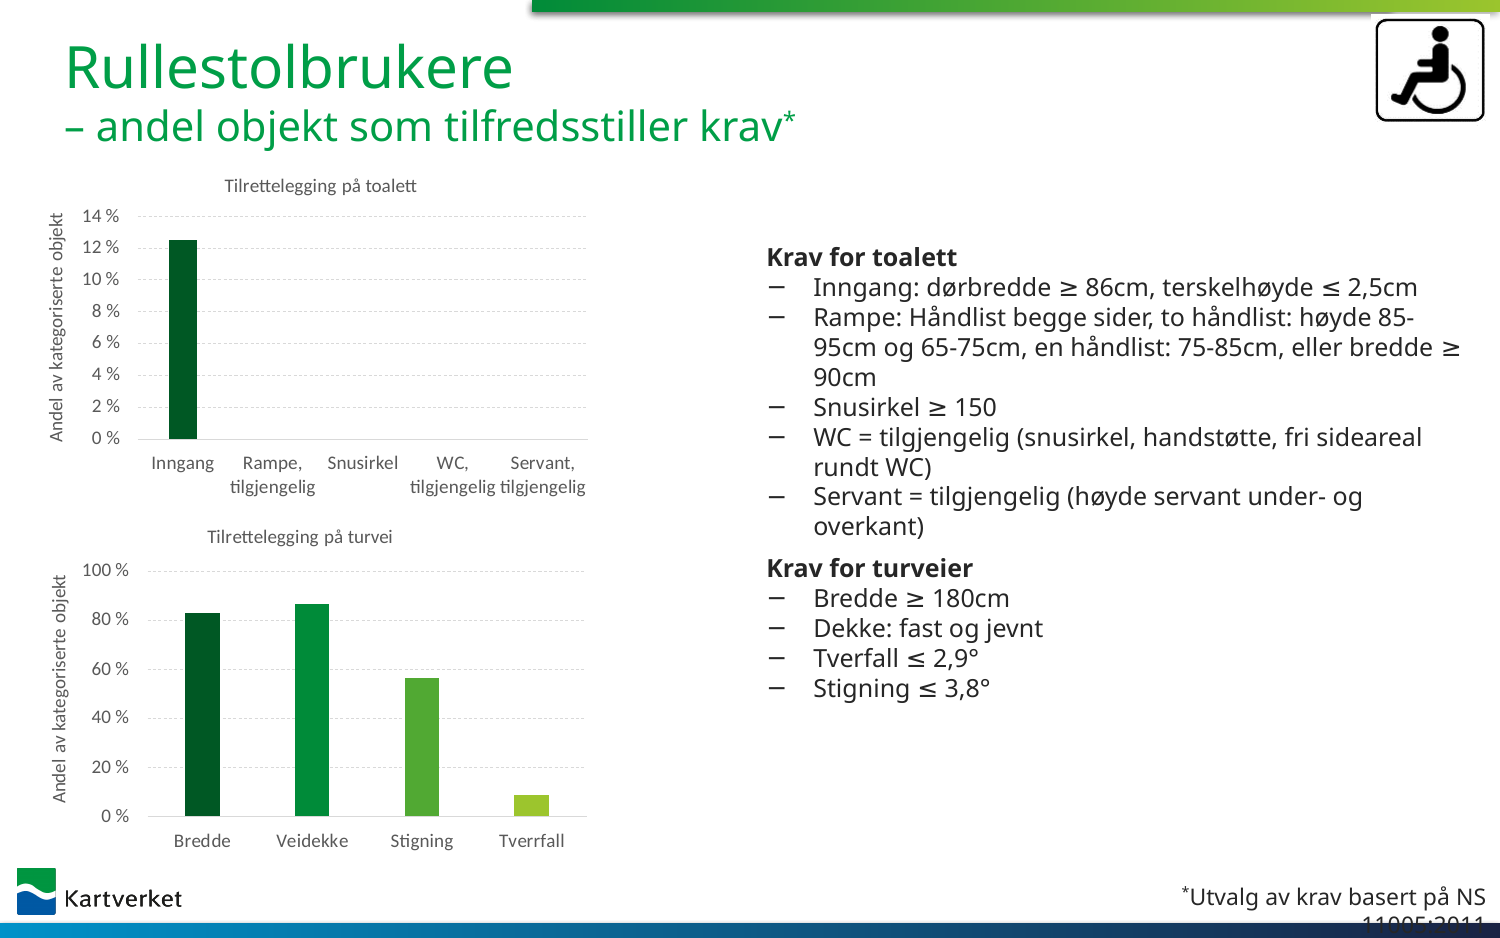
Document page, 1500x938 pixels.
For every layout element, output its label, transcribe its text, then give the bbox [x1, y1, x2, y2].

picture [41, 520, 598, 859]
picture [41, 166, 599, 505]
picture [1371, 13, 1491, 127]
text_box Krav for turveier Bredde ≥ 180cm Dekke: fast og jevnt Tverfall ≤ 2,9° Stigning ≤ 3,8° [751, 545, 1483, 710]
text_box Krav for toalett Inngang: dørbredde ≥ 86cm, terskelhøyde ≤ 2,5cm Rampe: Håndlist begge sider, to håndlist: høyde 85-95cm og 65-75cm, en håndlist: 75-85cm, eller bredde ≥ 90cm Snusirkel ≥ 150 WC = tilgjengelig (snusirkel, handstøtte, fri sideareal rundt WC) Servant = tilgjengelig (høyde servant under- og overkant) [751, 234, 1483, 545]
text_box Rullestolbrukere – andel objekt som tilfredsstiller krav* [49, 14, 1431, 158]
text_box *Utvalg av krav basert på NS 11005:2011 [1068, 873, 1500, 938]
